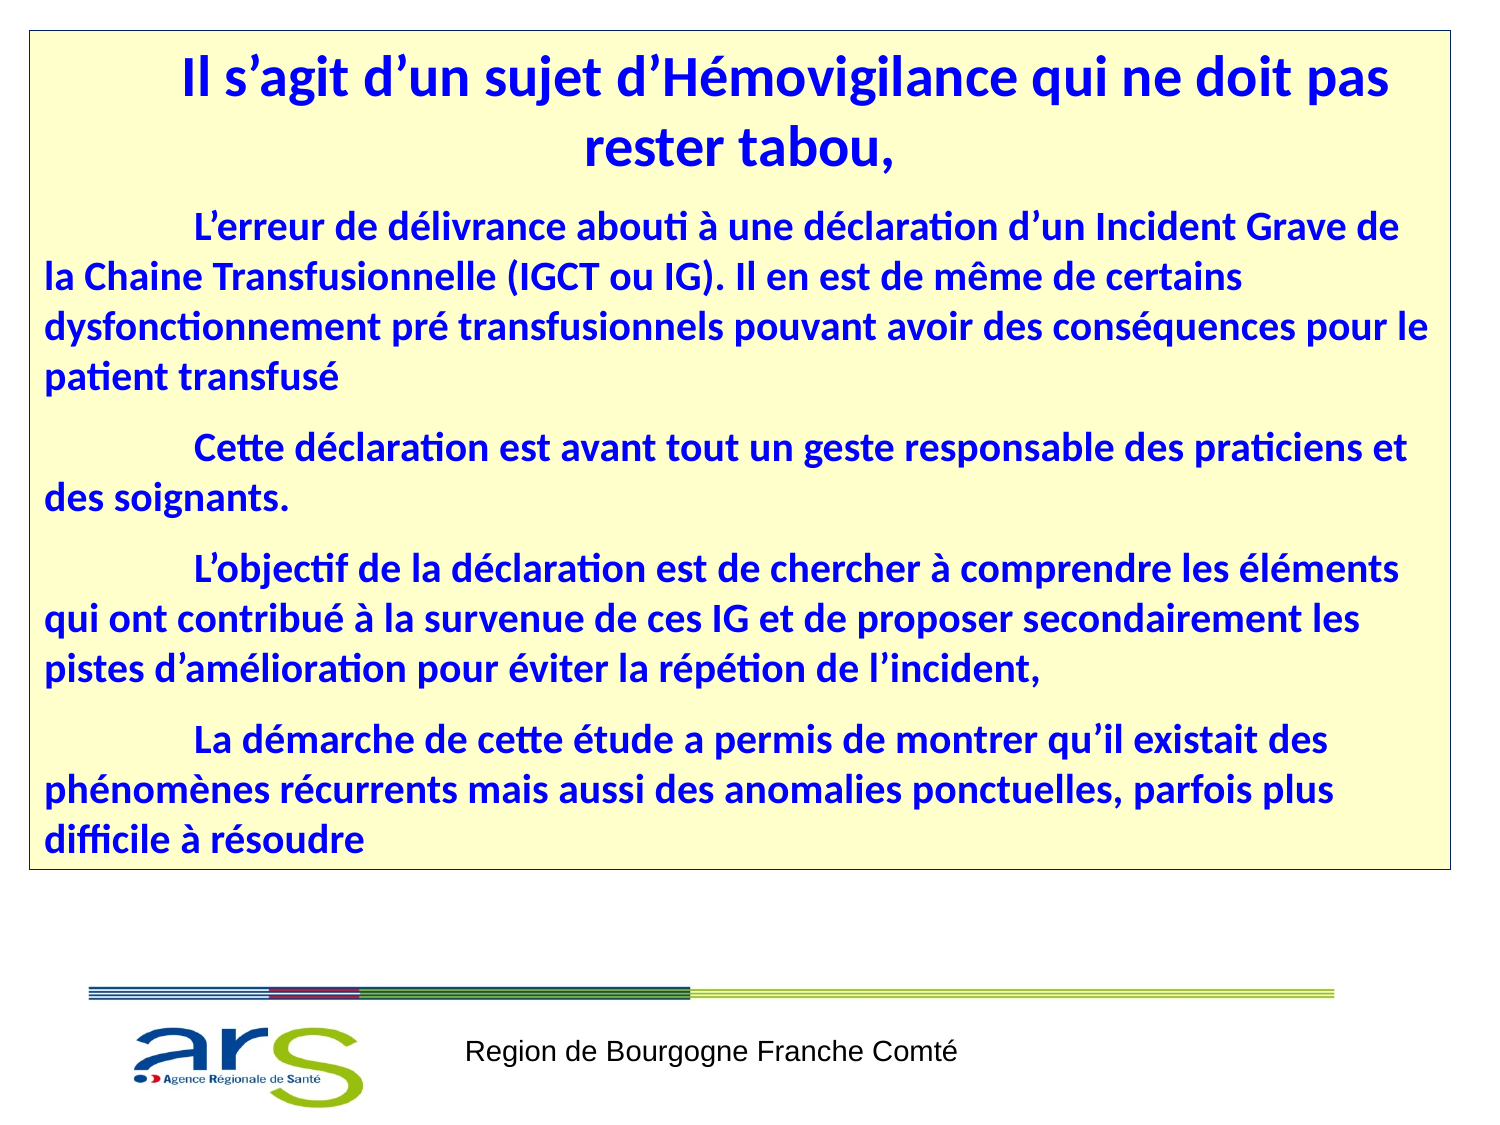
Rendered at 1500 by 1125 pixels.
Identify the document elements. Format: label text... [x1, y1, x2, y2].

picture [87, 958, 1335, 1125]
text_box Il s’agit d’un sujet d’Hémovigilance qui ne doit pas rester tabou, L’erreur de délivrance abouti à une déclaration d’un Incident Grave de la Chaine Transfusionnelle (IGCT ou IG). Il en est de même de certains dysfonctionnement pré transfusionnels pouvant avoir des conséquences pour le patient transfusé Cette déclaration est avant tout un geste responsable des praticiens et des soignants. L’objectif de la déclaration est de chercher à comprendre les éléments qui ont contribué à la survenue de ces IG et de proposer secondairement les pistes d’amélioration pour éviter la répétion de l’incident, La démarche de cette étude a permis de montrer qu’il existait des phénomènes récurrents mais aussi des anomalies ponctuelles, parfois plus difficile à résoudre [29, 30, 1451, 870]
